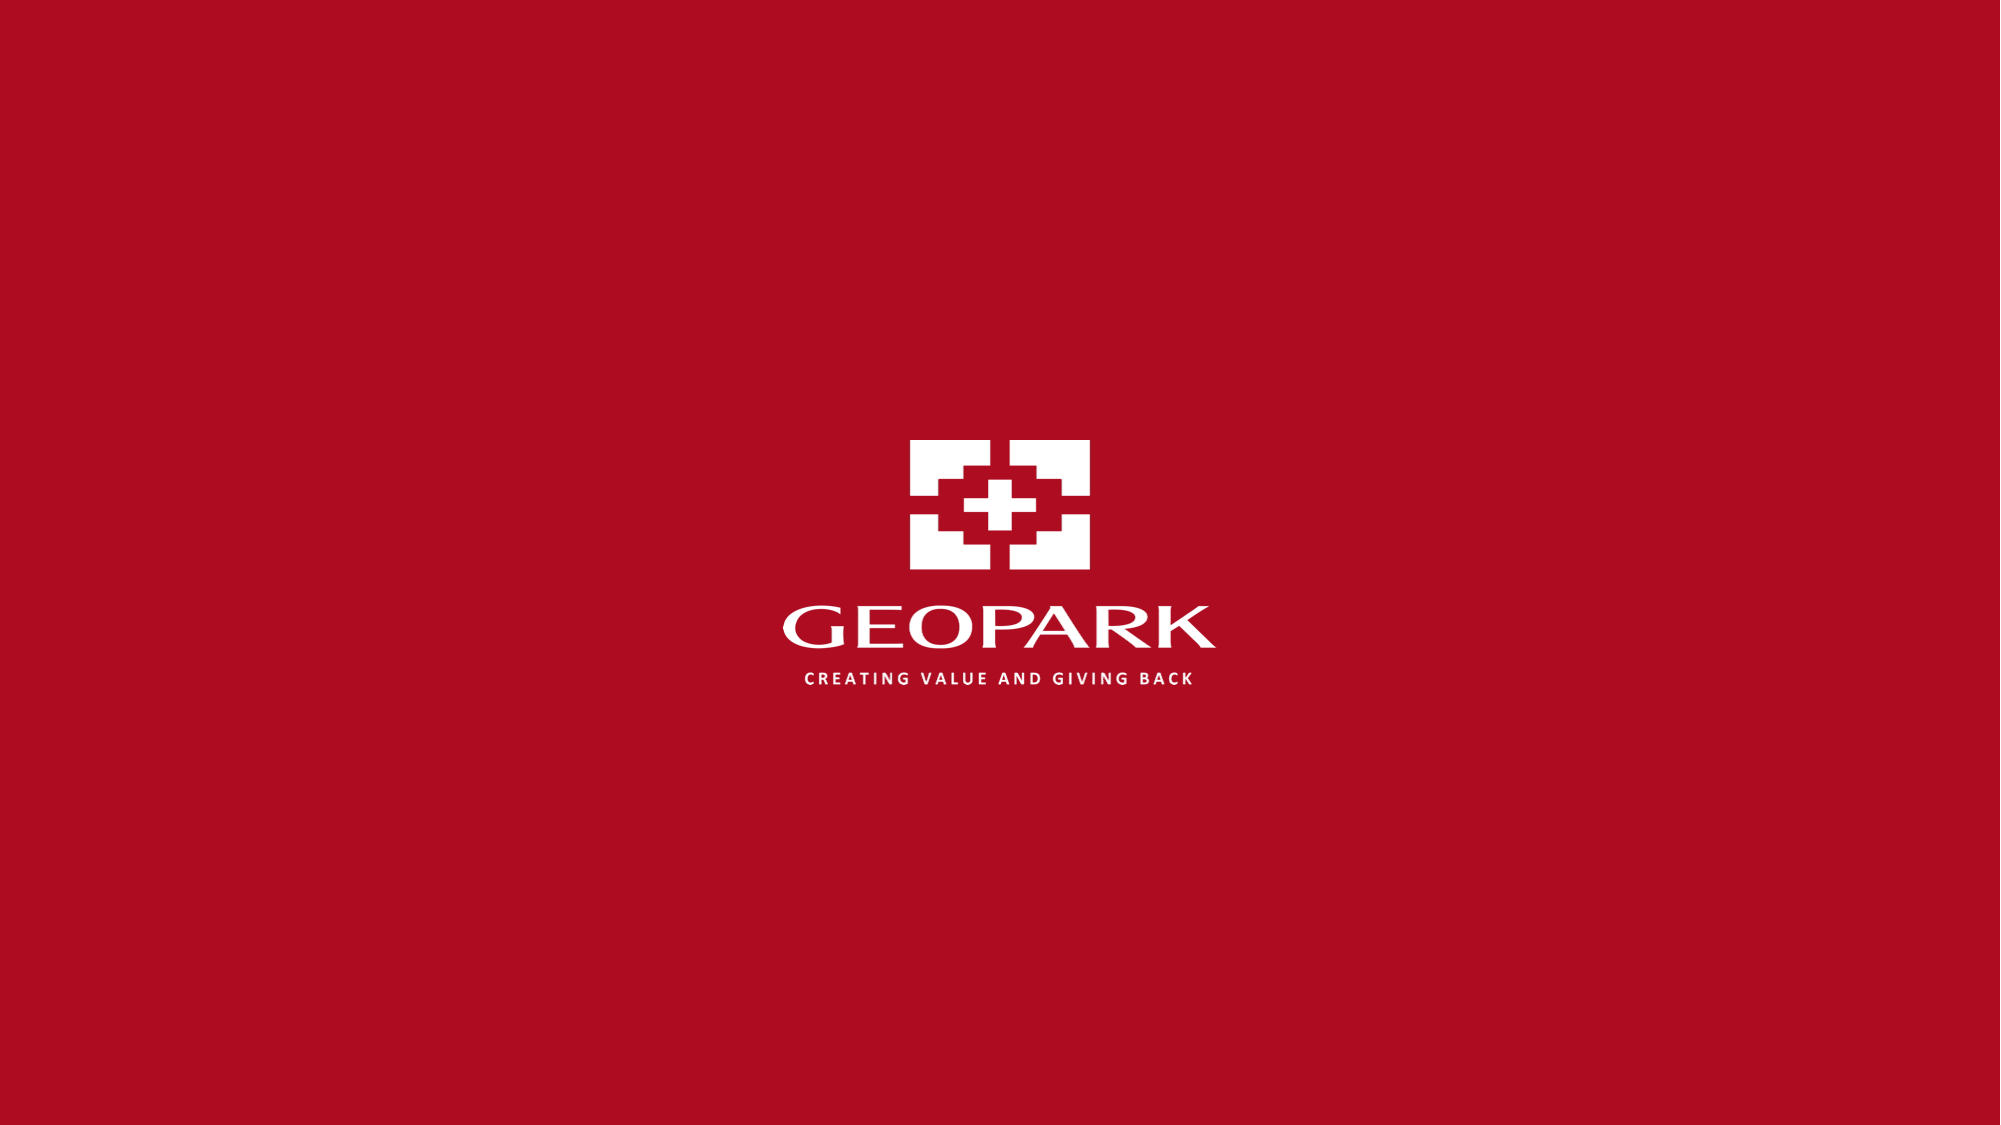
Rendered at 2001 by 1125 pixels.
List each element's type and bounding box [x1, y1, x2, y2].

picture [783, 440, 1217, 685]
